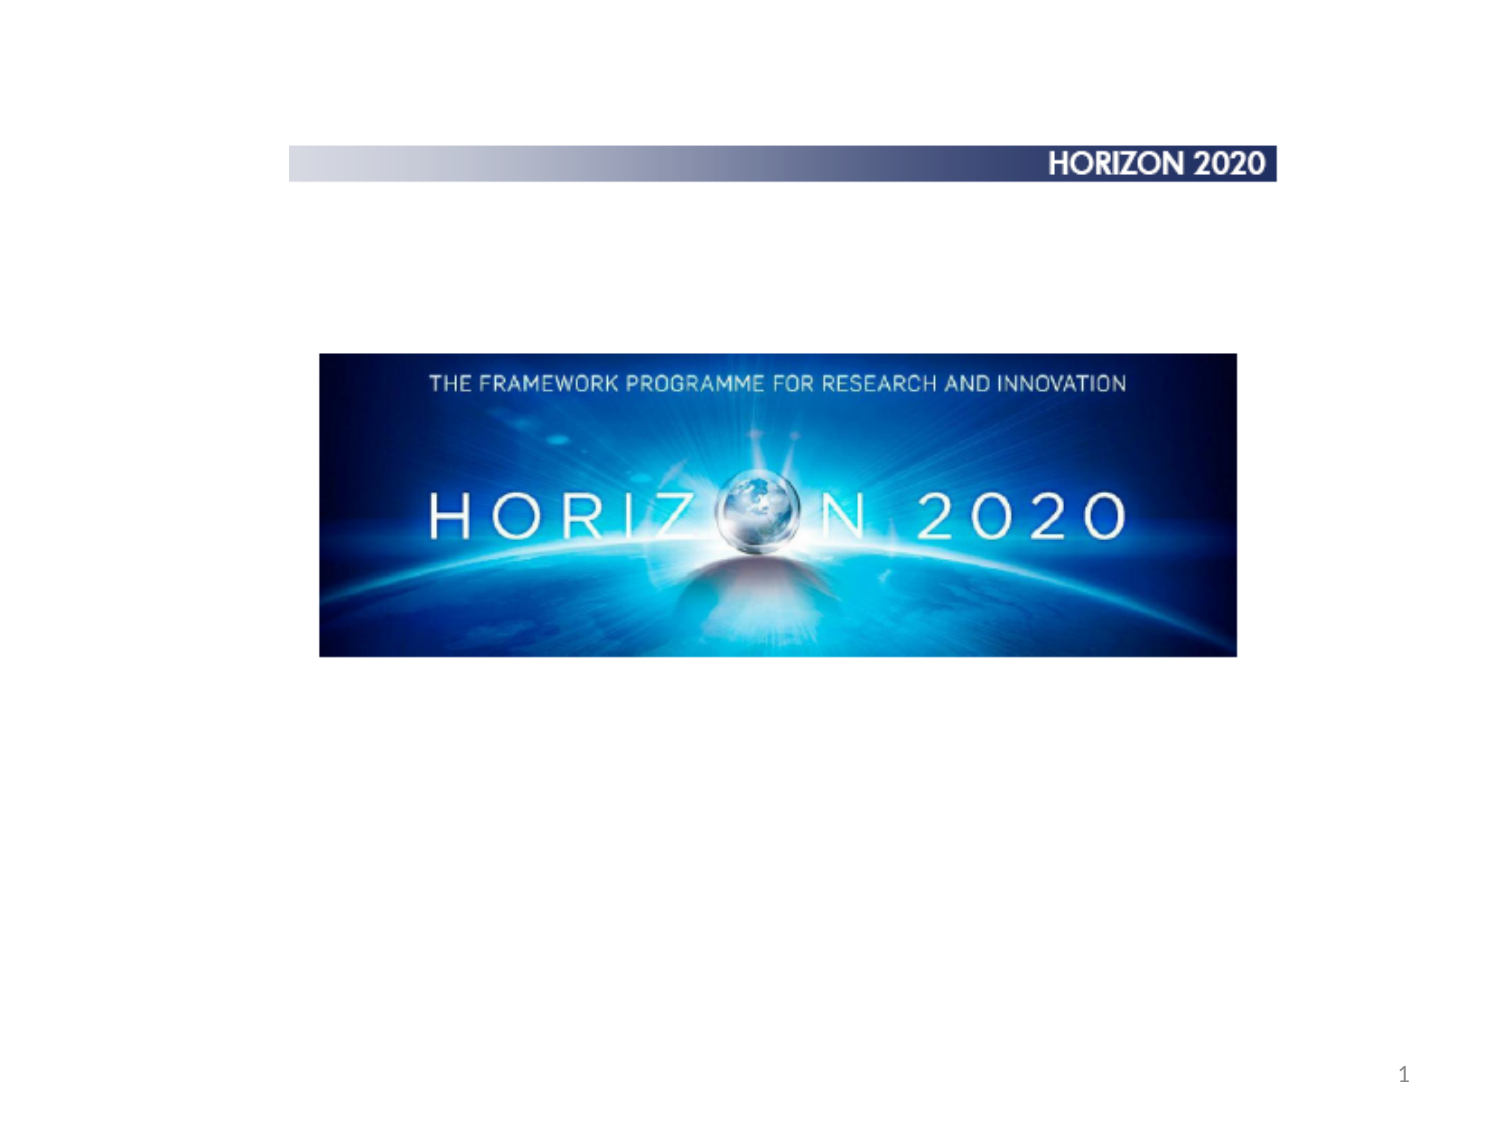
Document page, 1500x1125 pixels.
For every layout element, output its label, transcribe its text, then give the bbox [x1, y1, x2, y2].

picture [288, 136, 1279, 934]
slide_number 1 [1074, 1042, 1425, 1103]
